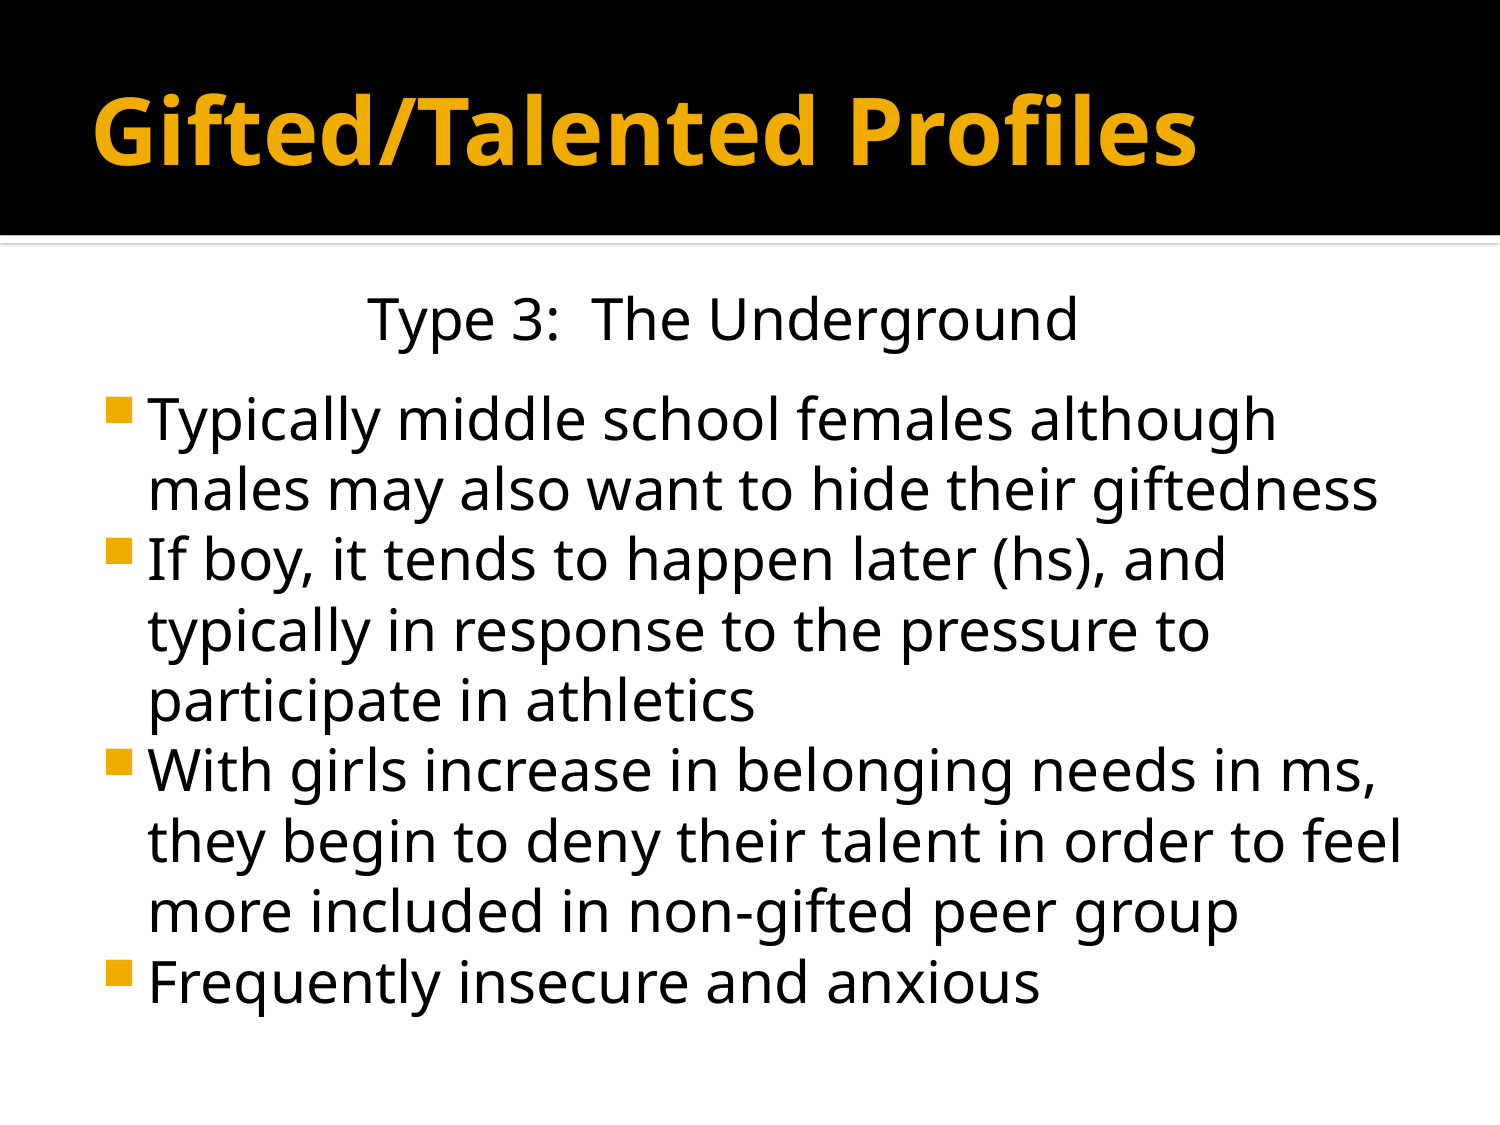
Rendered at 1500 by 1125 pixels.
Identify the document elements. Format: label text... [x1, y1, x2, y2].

text_box Type 3: The Underground [225, 275, 1238, 360]
list Typically middle school females although males may also want to hide their giftedness If boy, it tends to happen later (hs), and typically in response to the pressure to participate in athletics With girls increase in belonging needs in ms, they begin to deny their talent in order to feel more included in non-gifted peer group Frequently insecure and anxious [75, 366, 1425, 1125]
title Gifted/Talented Profiles [75, 25, 1425, 231]
